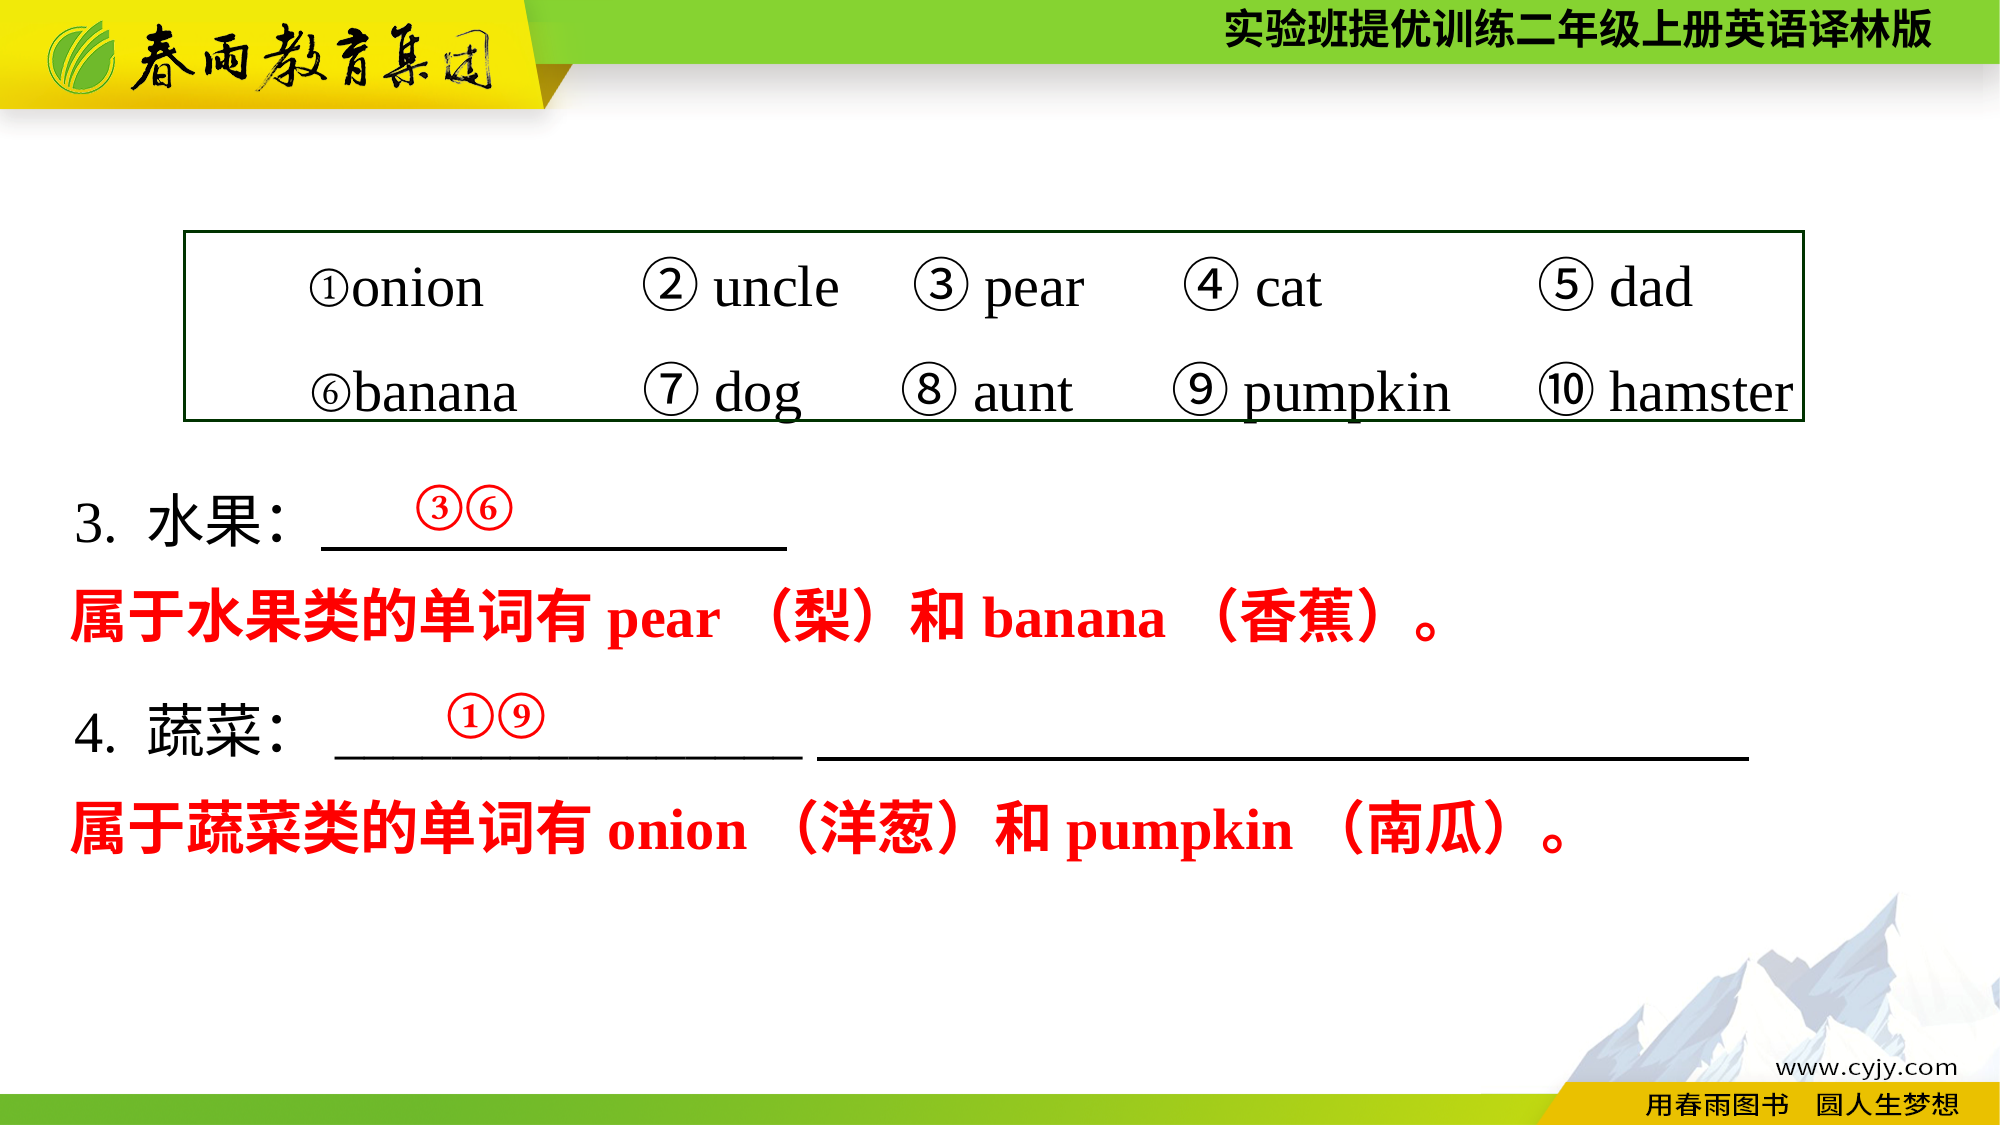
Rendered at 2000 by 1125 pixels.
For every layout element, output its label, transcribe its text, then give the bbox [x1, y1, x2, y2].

list ①onion ②uncle ③pear ④cat ⑤dad ⑥banana ⑦dog ⑧aunt ⑨pumpkin ⑩hamster [59, 205, 1944, 433]
text_box 属于水果类的单词有pear（梨）和banana（香蕉）。 [54, 571, 1508, 657]
text_box 3. 水果： 4. 蔬菜：________________ [59, 441, 1944, 772]
text_box [184, 231, 1804, 421]
picture [0, 0, 2000, 1125]
text_box ①⑨ [430, 668, 562, 754]
text_box ③⑥ [399, 460, 531, 546]
text_box 属于蔬菜类的单词有onion（洋葱）和pumpkin（南瓜）。 [54, 783, 1674, 869]
